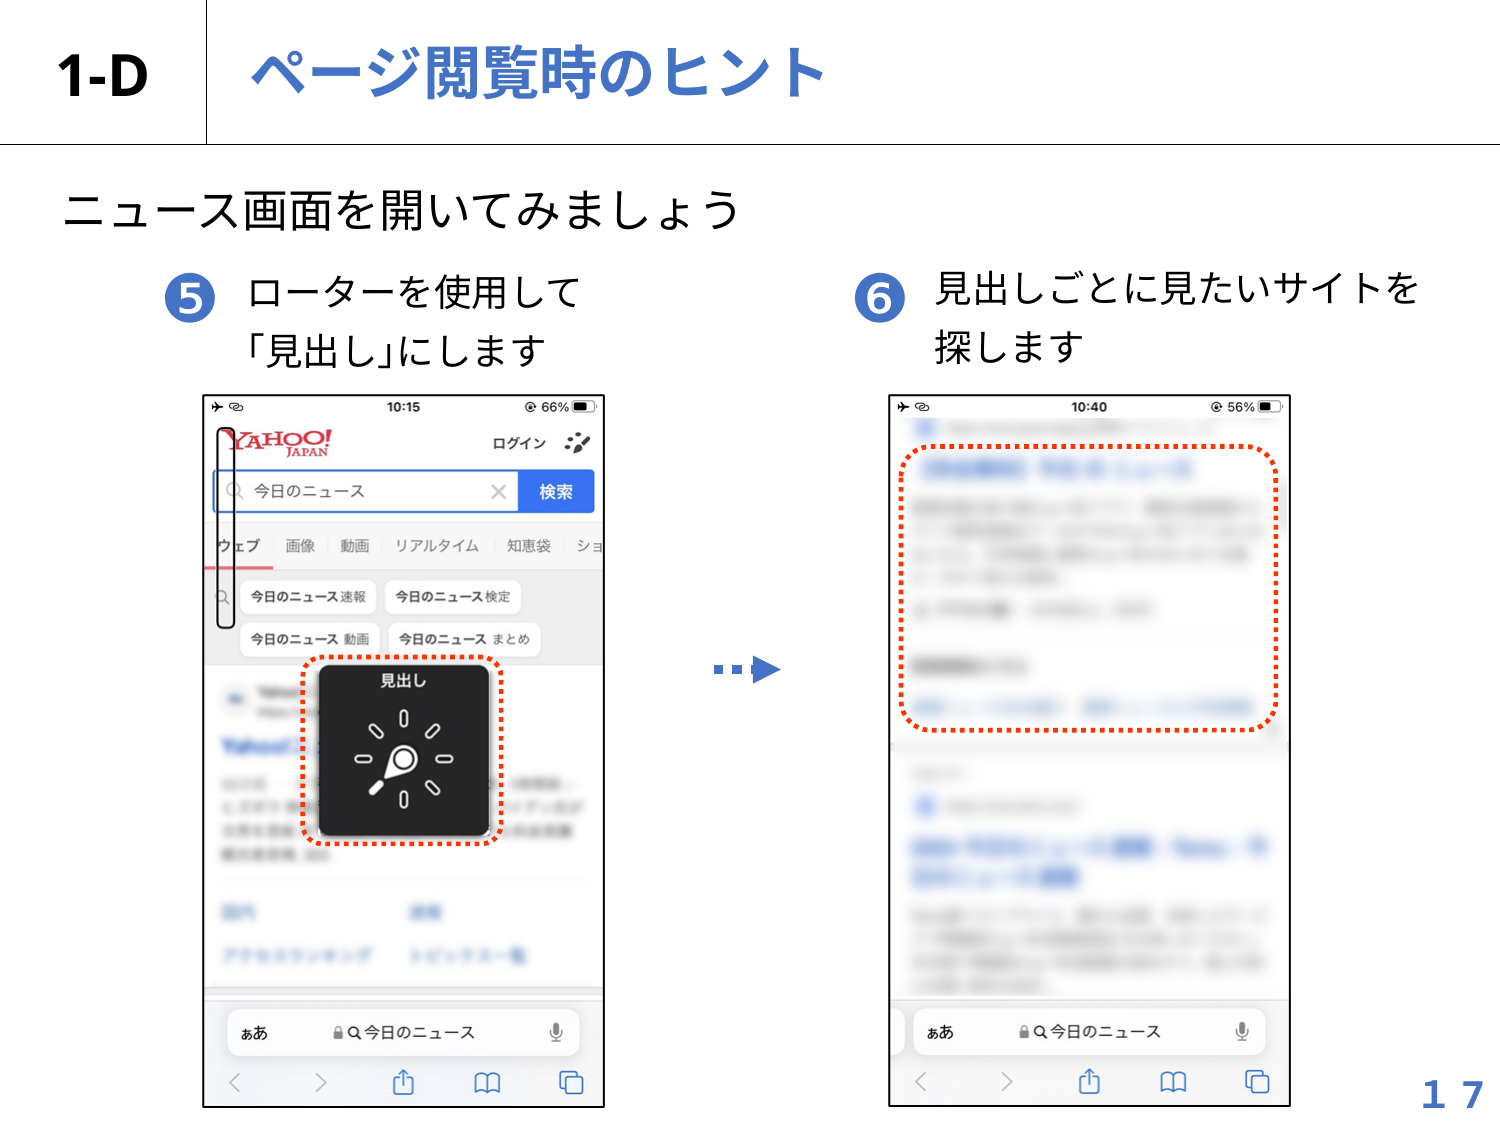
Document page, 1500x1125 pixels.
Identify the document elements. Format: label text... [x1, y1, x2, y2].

text_box １7 [1399, 1063, 1500, 1123]
text_box 見出しごとに見たいサイトを 探します [919, 244, 1500, 376]
picture [888, 394, 1291, 1107]
text_box ローターを使用して ｢見出し｣にします [231, 274, 757, 381]
picture [201, 394, 605, 1108]
text_box ニュース画面を開いてみましょう [46, 180, 1422, 274]
text_box ❻ [835, 274, 919, 343]
text_box 1-D [0, 0, 207, 147]
text_box ページ閲覧時のヒント [230, 24, 1459, 119]
text_box ❺ [145, 274, 223, 343]
